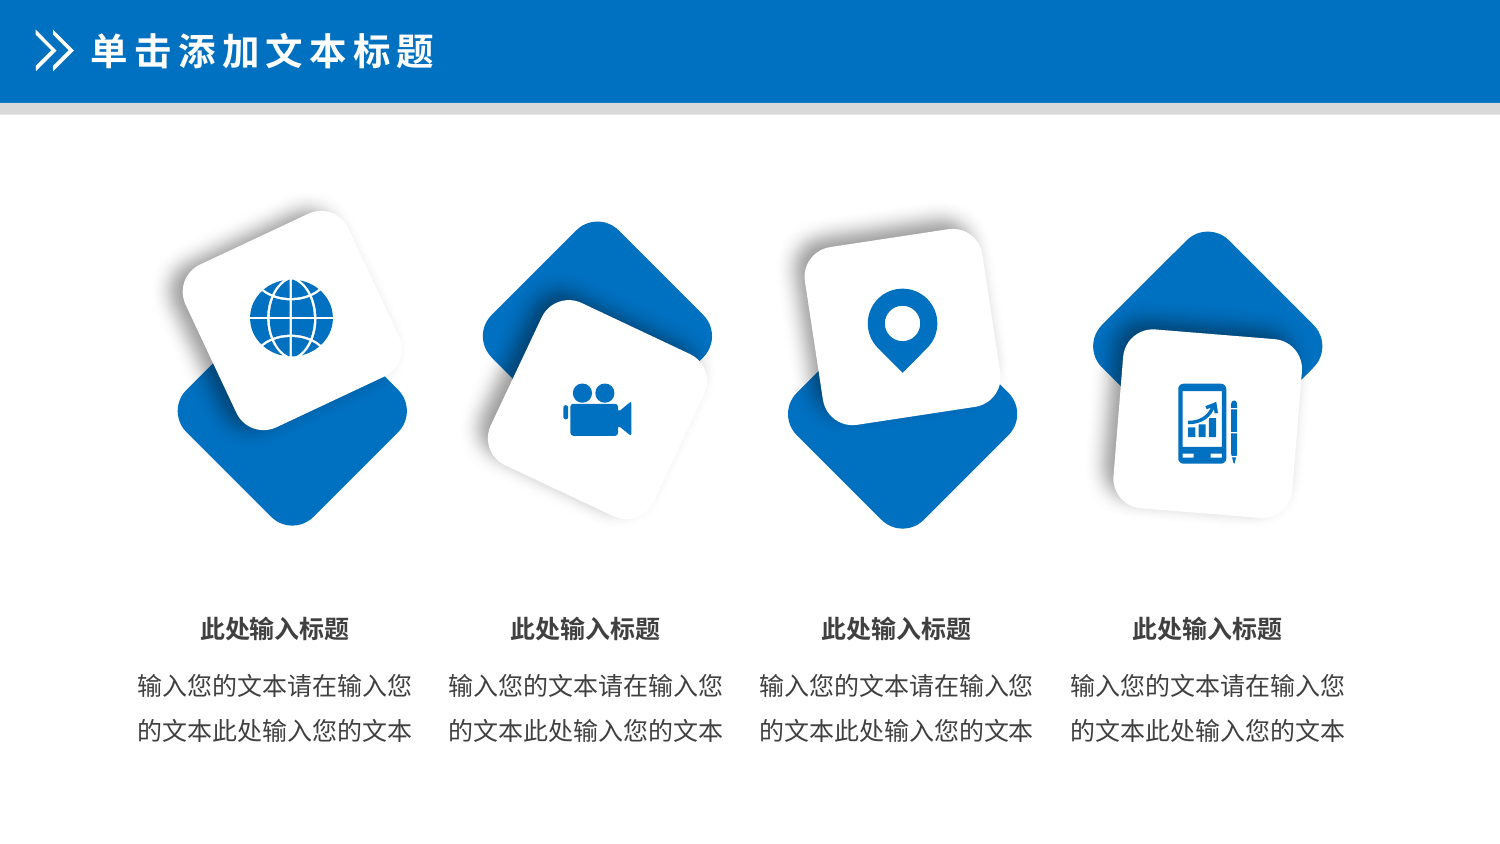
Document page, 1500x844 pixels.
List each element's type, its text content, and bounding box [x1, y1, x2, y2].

text_box [1093, 231, 1323, 376]
text_box 此处输入标题 输入您的文本请在输入您的文本此处输入您的文本 [112, 590, 423, 745]
text_box [788, 384, 1018, 529]
text_box 此处输入标题 输入您的文本请在输入您的文本此处输入您的文本 [1045, 590, 1371, 745]
text_box [482, 221, 713, 359]
text_box [0, 101, 1500, 117]
text_box [177, 380, 407, 526]
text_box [812, 236, 993, 418]
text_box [507, 319, 688, 500]
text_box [202, 230, 383, 411]
text_box 此处输入标题 输入您的文本请在输入您的文本此处输入您的文本 [423, 590, 734, 745]
text_box 此处输入标题 输入您的文本请在输入您的文本此处输入您的文本 [734, 590, 1045, 745]
text_box 单击添加文本标题 [76, 20, 450, 80]
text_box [1117, 333, 1298, 514]
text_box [20, 35, 69, 66]
text_box [0, 0, 1500, 101]
